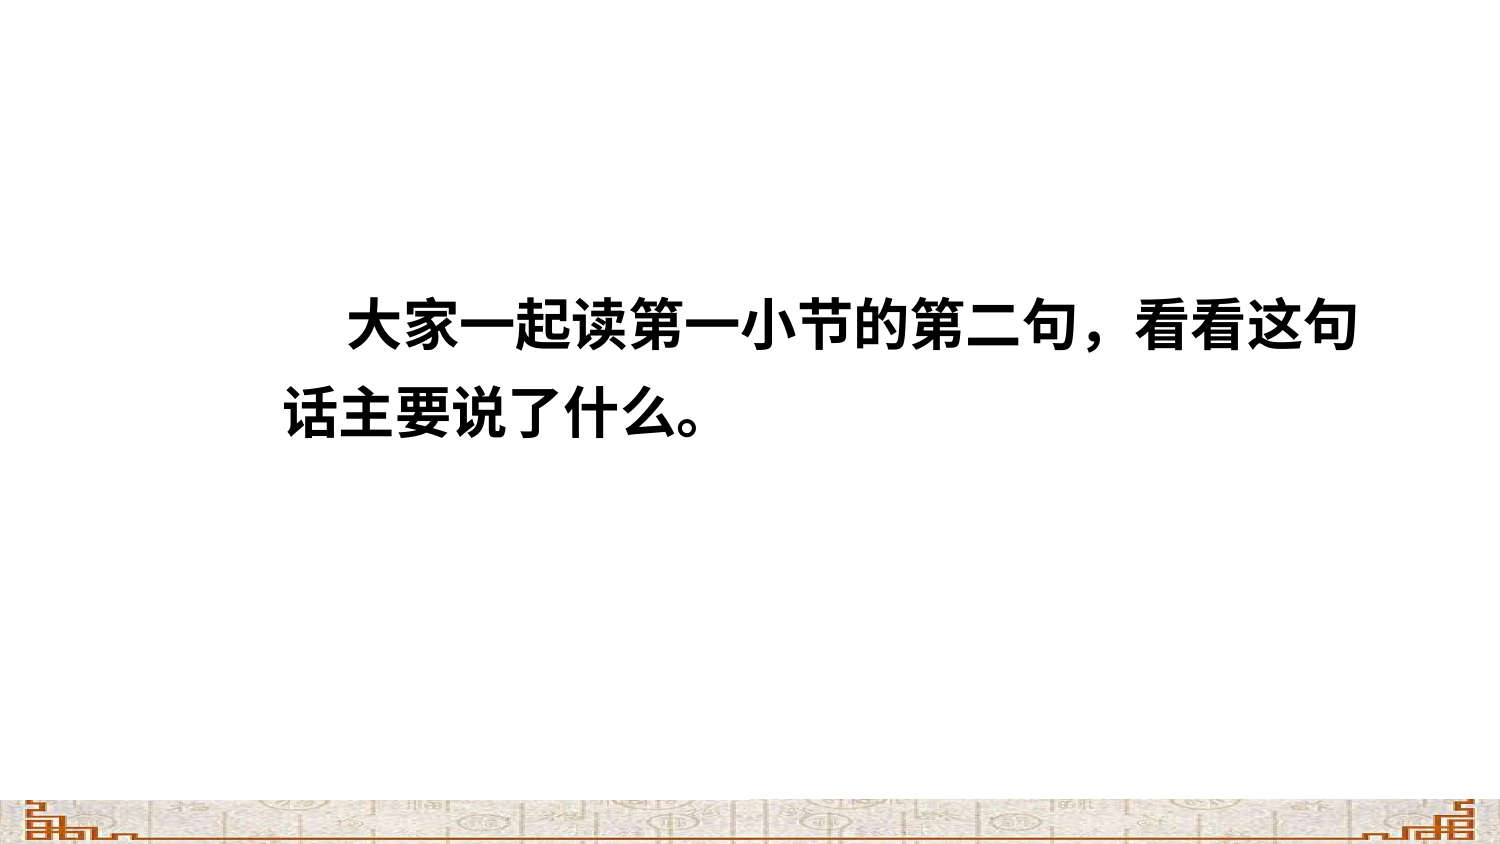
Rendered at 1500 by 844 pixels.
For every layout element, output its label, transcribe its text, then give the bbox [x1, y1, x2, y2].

picture [0, 799, 1500, 844]
text_box 大家一起读第一小节的第二句，看看这句话主要说了什么。 [267, 261, 1376, 452]
